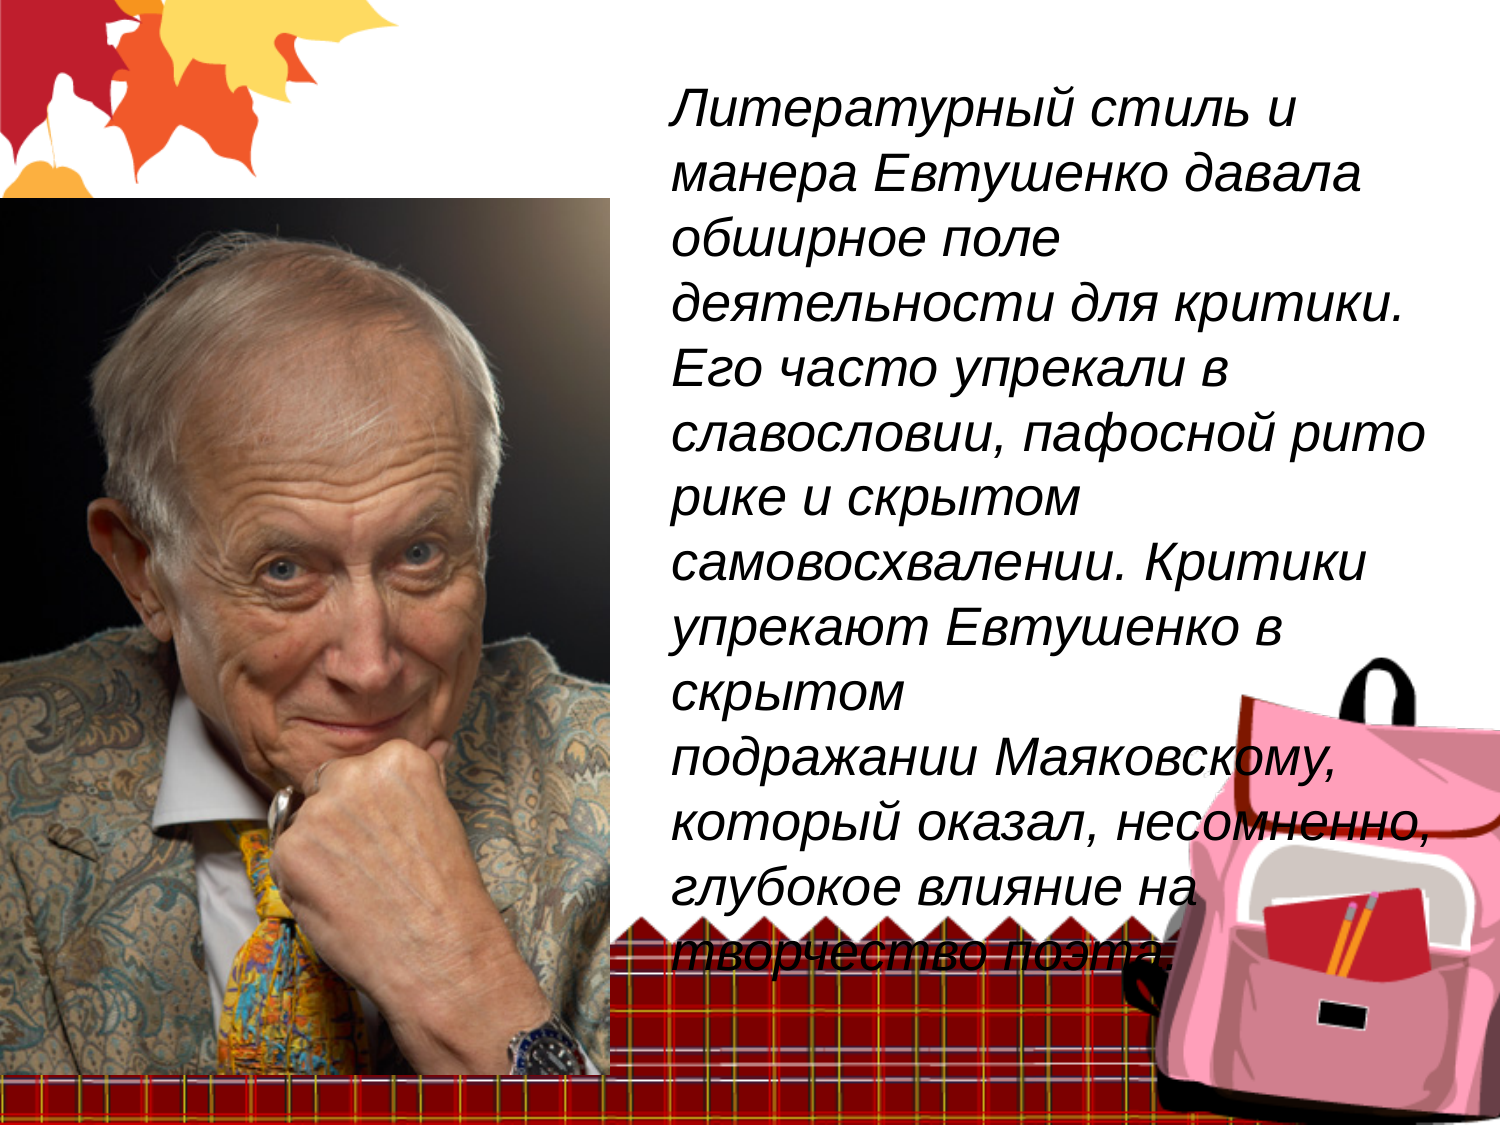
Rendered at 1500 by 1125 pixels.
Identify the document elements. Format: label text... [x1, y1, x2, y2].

picture [0, 0, 1500, 1125]
text_box Литературный стиль и манера Евтушенко давала обширное поле деятельности для критики. Его часто упрекали в славословии, пафосной риторике и скрытом самовосхвалении. Критики упрекают Евтушенко в скрытом подражании Маяковскому, который оказал, несомненно, глубокое влияние на творчество поэта. [656, 64, 1465, 989]
